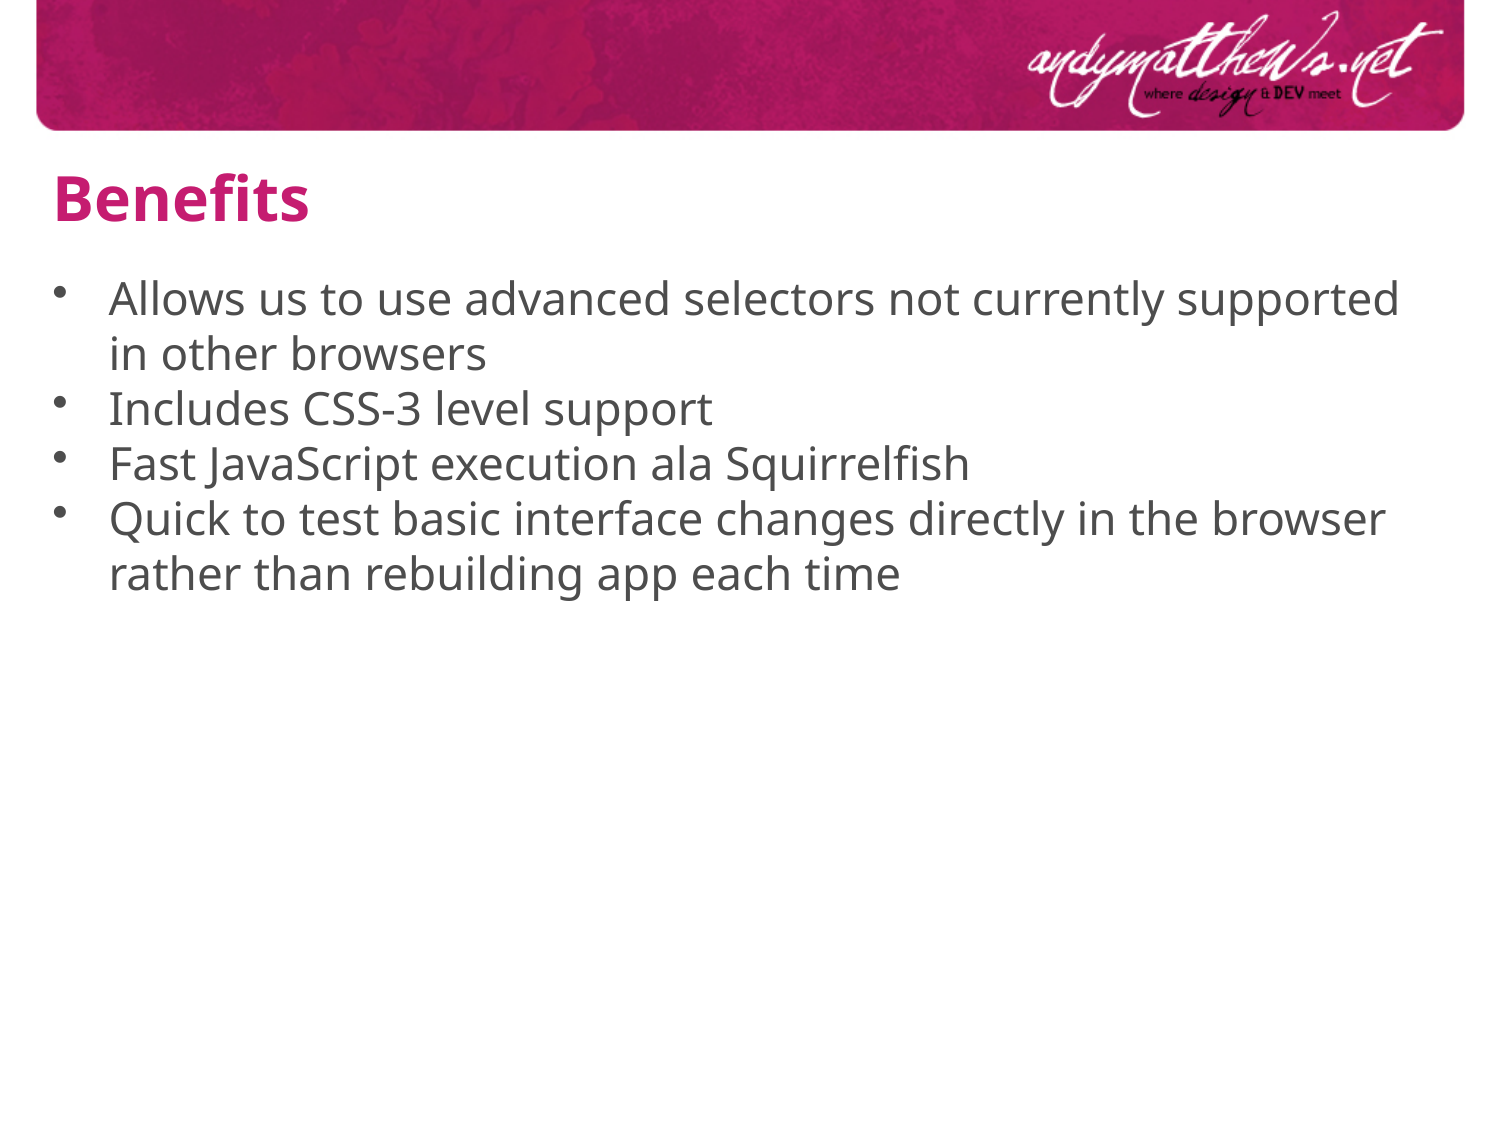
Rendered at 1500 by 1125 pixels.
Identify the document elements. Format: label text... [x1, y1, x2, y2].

picture [0, 0, 1500, 1125]
text_box Allows us to use advanced selectors not currently supported in other browsers Includes CSS-3 level support Fast JavaScript execution ala Squirrelfish Quick to test basic interface changes directly in the browser rather than rebuilding app each time [37, 262, 1463, 1088]
text_box Benefits [37, 149, 1463, 244]
